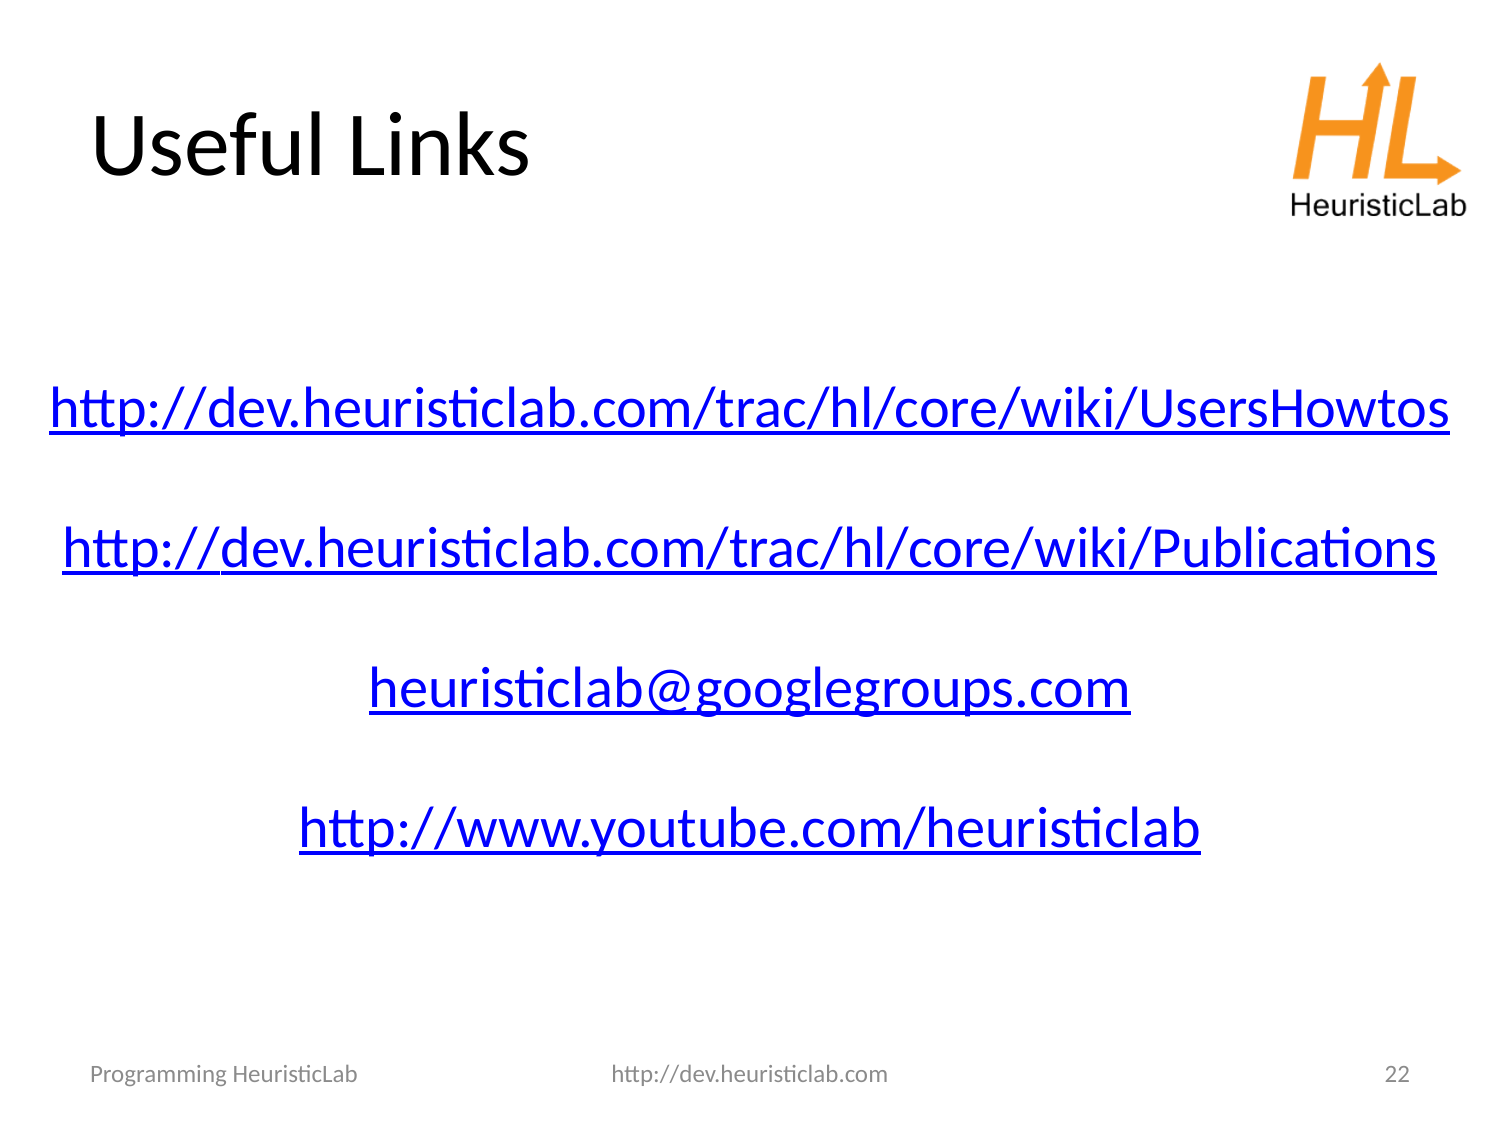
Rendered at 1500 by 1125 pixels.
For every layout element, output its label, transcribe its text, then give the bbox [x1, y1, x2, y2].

slide_number Programming HeuristicLab [75, 1042, 425, 1103]
picture [1281, 27, 1474, 244]
footer http://dev.heuristiclab.com [512, 1042, 988, 1103]
title Useful Links [75, 45, 1282, 233]
slide_number 22 [1074, 1042, 1425, 1103]
text_box http://dev.heuristiclab.com/trac/hl/core/wiki/UsersHowtos http://dev.heuristiclab.com/trac/hl/core/wiki/Publications heuristiclab@googlegroups.com http://www.youtube.com/heuristiclab [0, 361, 1500, 907]
